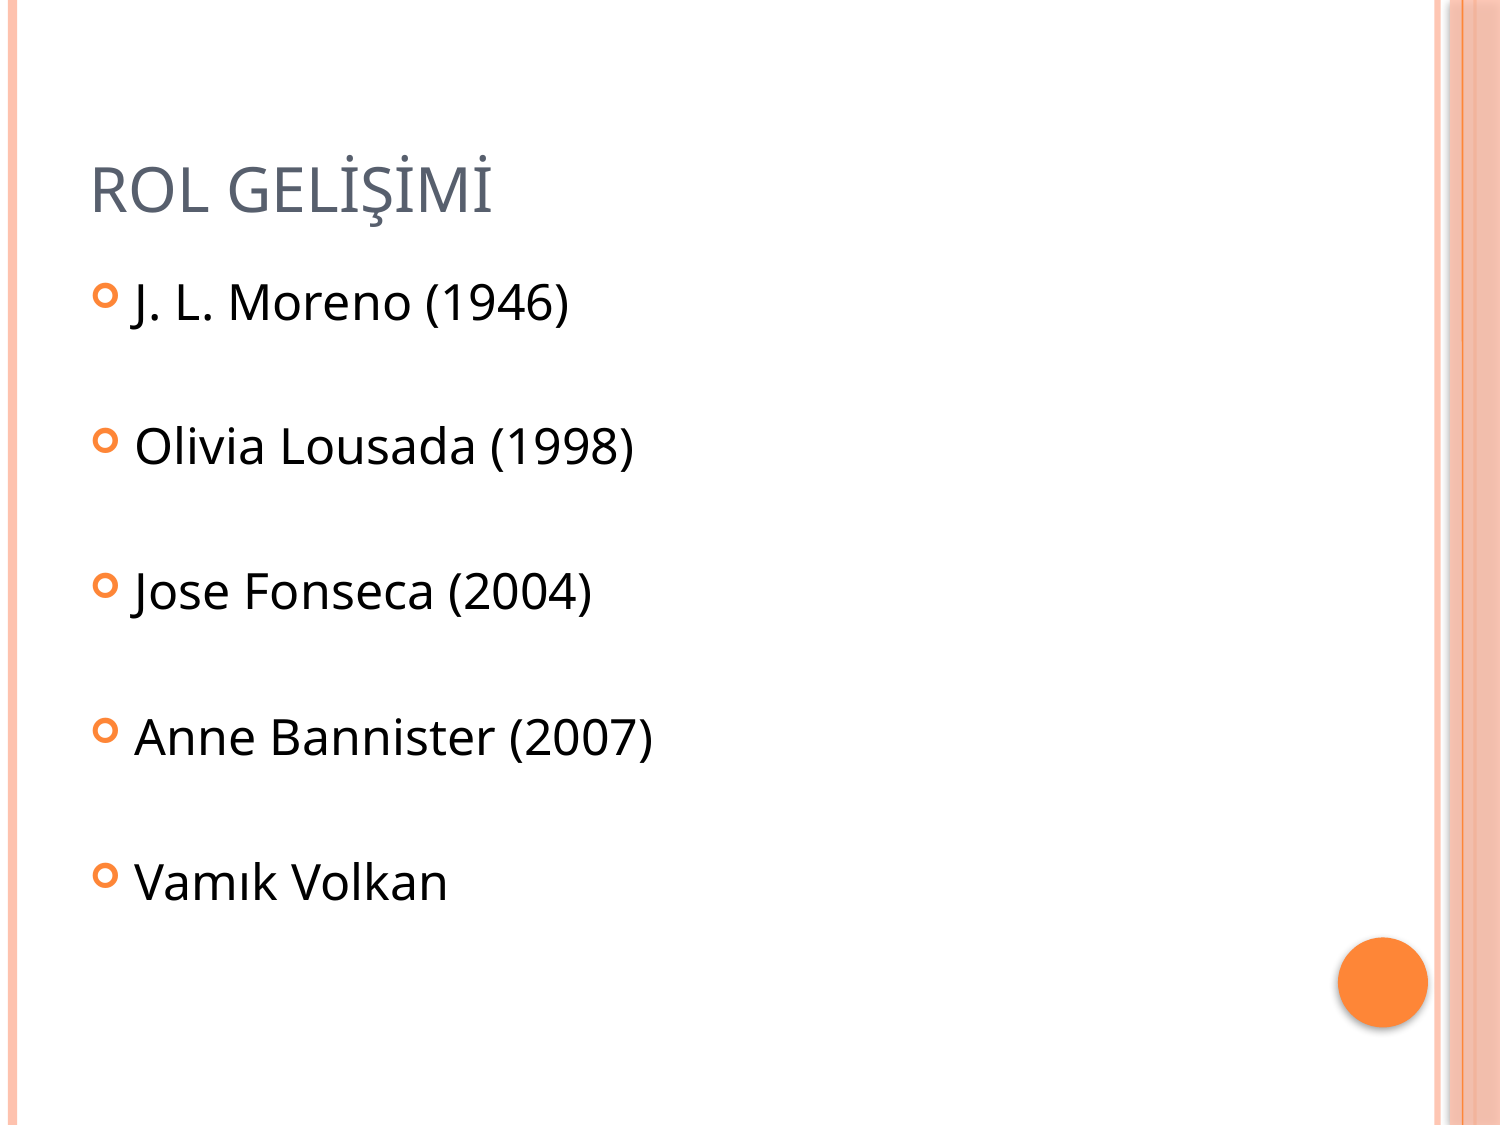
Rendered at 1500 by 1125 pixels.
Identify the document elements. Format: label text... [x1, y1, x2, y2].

list J. L. Moreno (1946) Olivia Lousada (1998) Jose Fonseca (2004) Anne Bannister (2007) Vamık Volkan [75, 262, 1300, 1062]
title Rol gelişimi [75, 45, 1300, 233]
